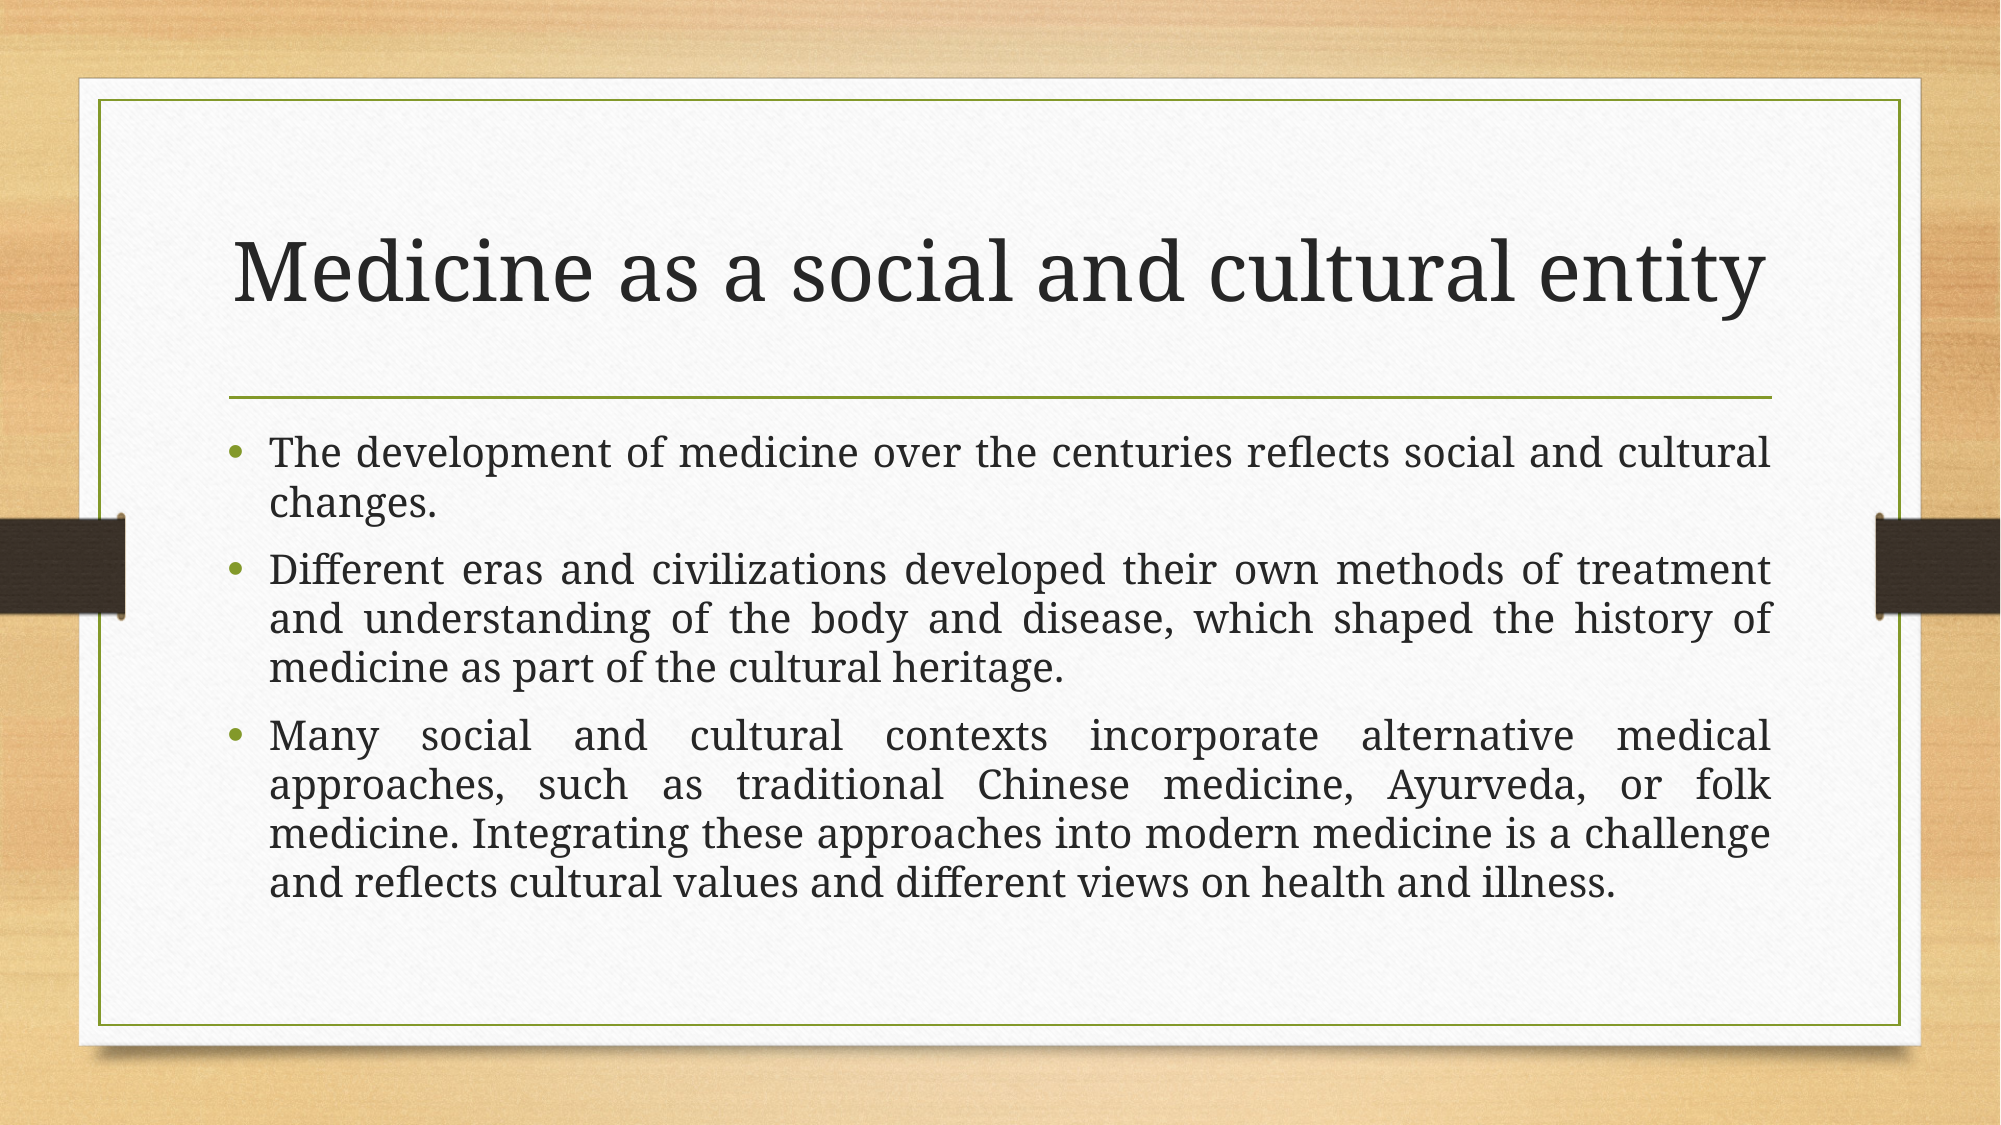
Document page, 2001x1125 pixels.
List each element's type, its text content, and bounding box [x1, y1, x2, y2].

title Medicine as a social and cultural entity [212, 161, 1788, 375]
picture [0, 0, 2001, 1125]
list The development of medicine over the centuries reflects social and cultural changes. Different eras and civilizations developed their own methods of treatment and understanding of the body and disease, which shaped the history of medicine as part of the cultural heritage. Many social and cultural contexts incorporate alternative medical approaches, such as traditional Chinese medicine, Ayurveda, or folk medicine. Integrating these approaches into modern medicine is a challenge and reflects cultural values and different views on health and illness. [212, 419, 1788, 964]
